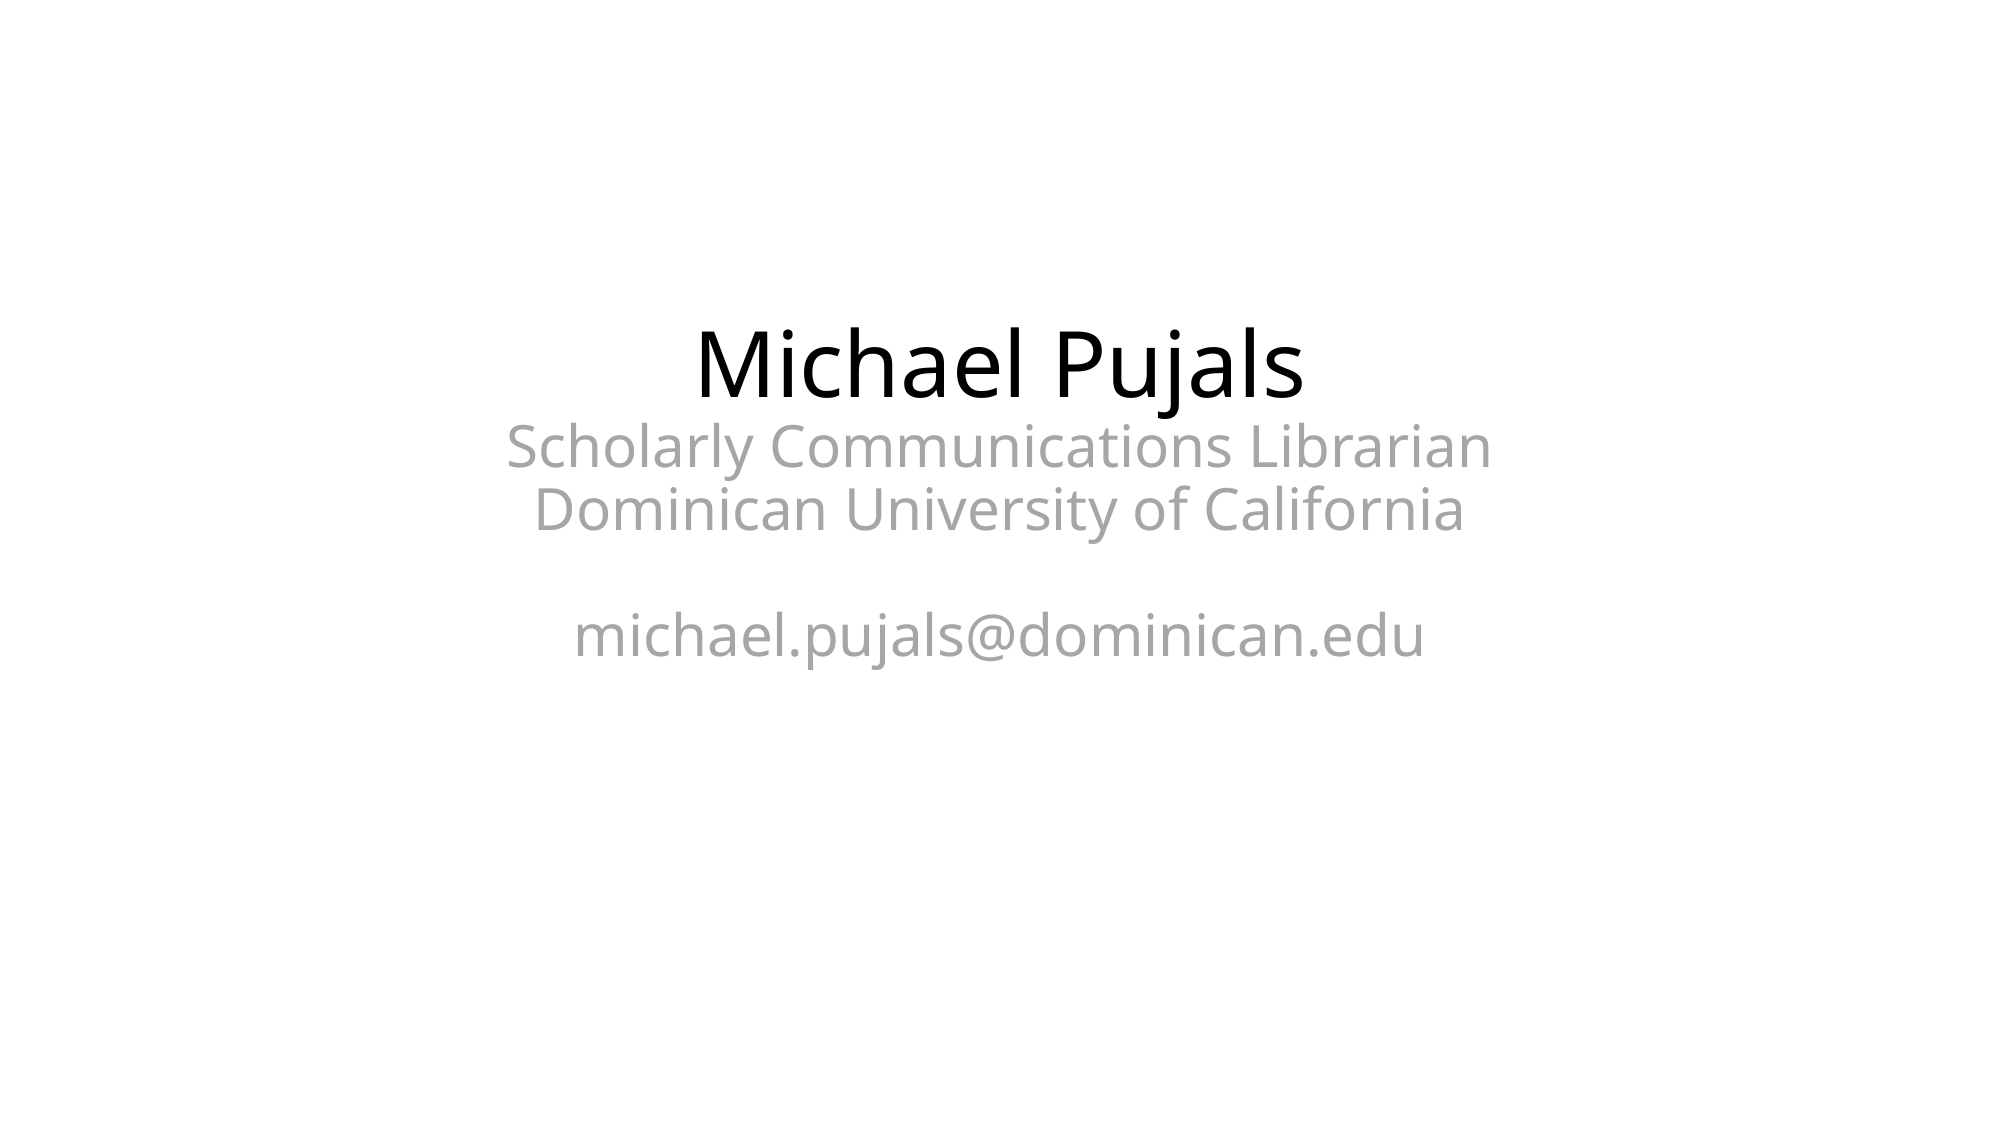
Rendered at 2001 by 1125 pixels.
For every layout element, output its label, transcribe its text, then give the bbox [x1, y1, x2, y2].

title Michael Pujals Scholarly Communications Librarian Dominican University of California michael.pujals@dominican.edu [137, 59, 1863, 863]
